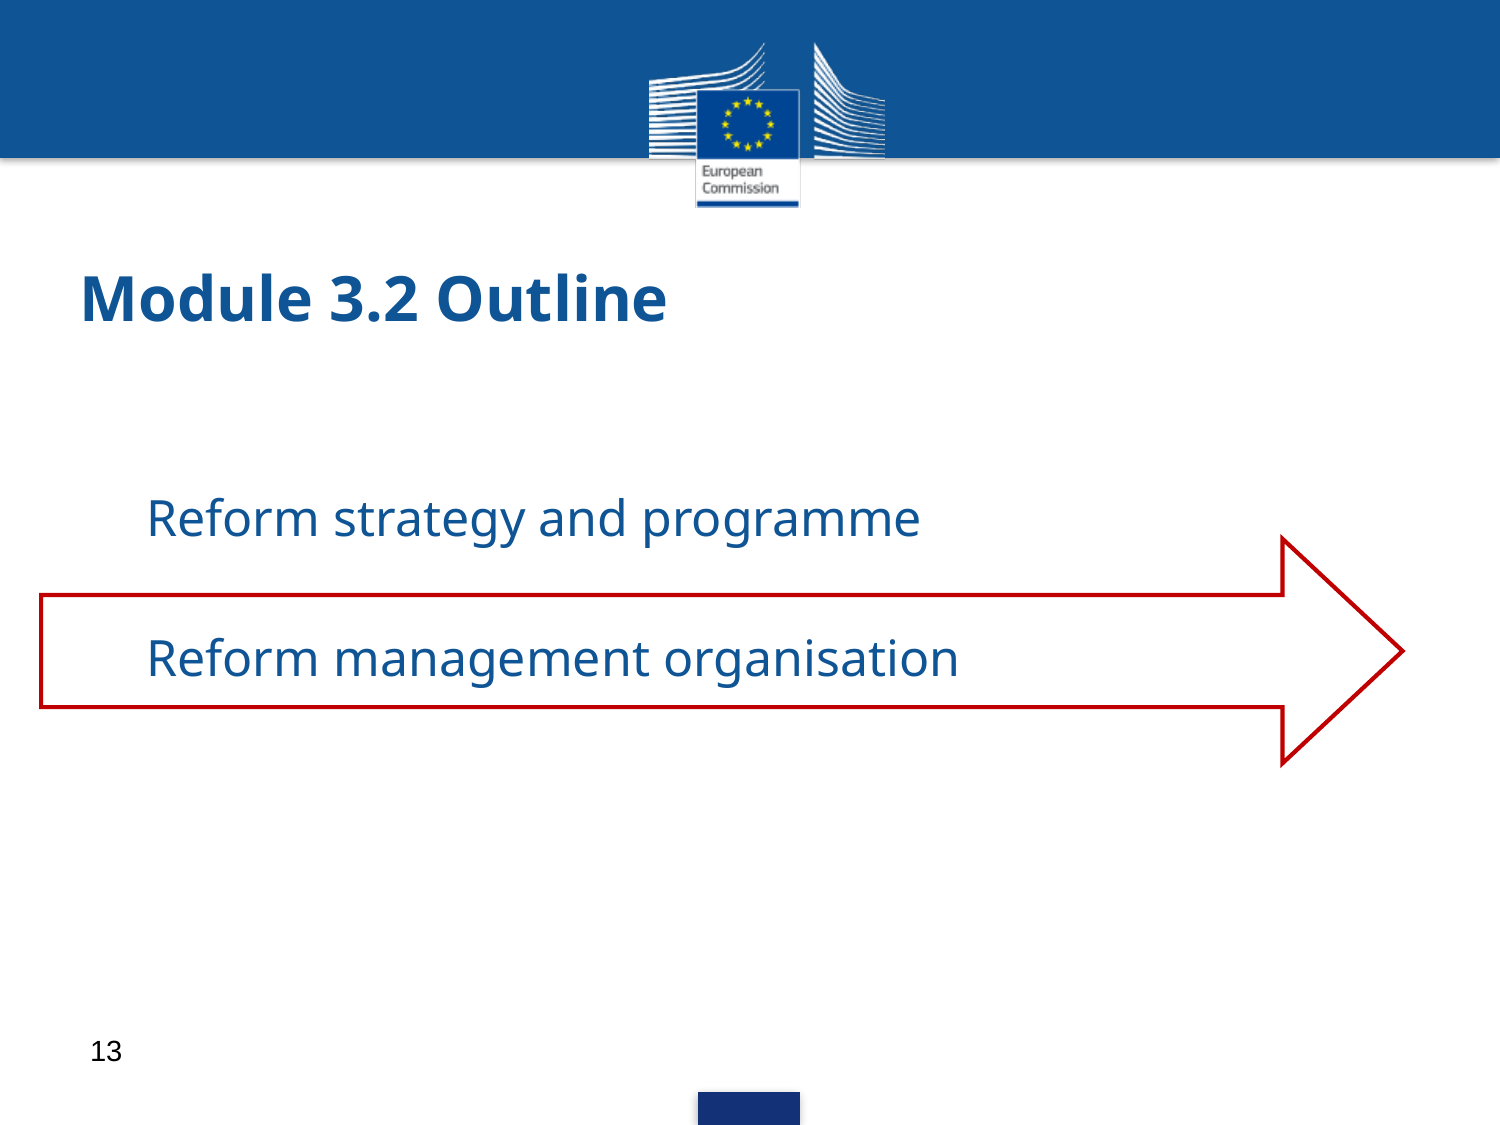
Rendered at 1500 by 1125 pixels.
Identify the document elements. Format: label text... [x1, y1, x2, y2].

slide_number 13 [74, 1024, 426, 1103]
title Module 3.2 Outline [64, 219, 1415, 374]
picture [649, 42, 885, 208]
list Reform strategy and programme Reform management organisation [75, 408, 1425, 988]
text_box [41, 538, 1403, 764]
